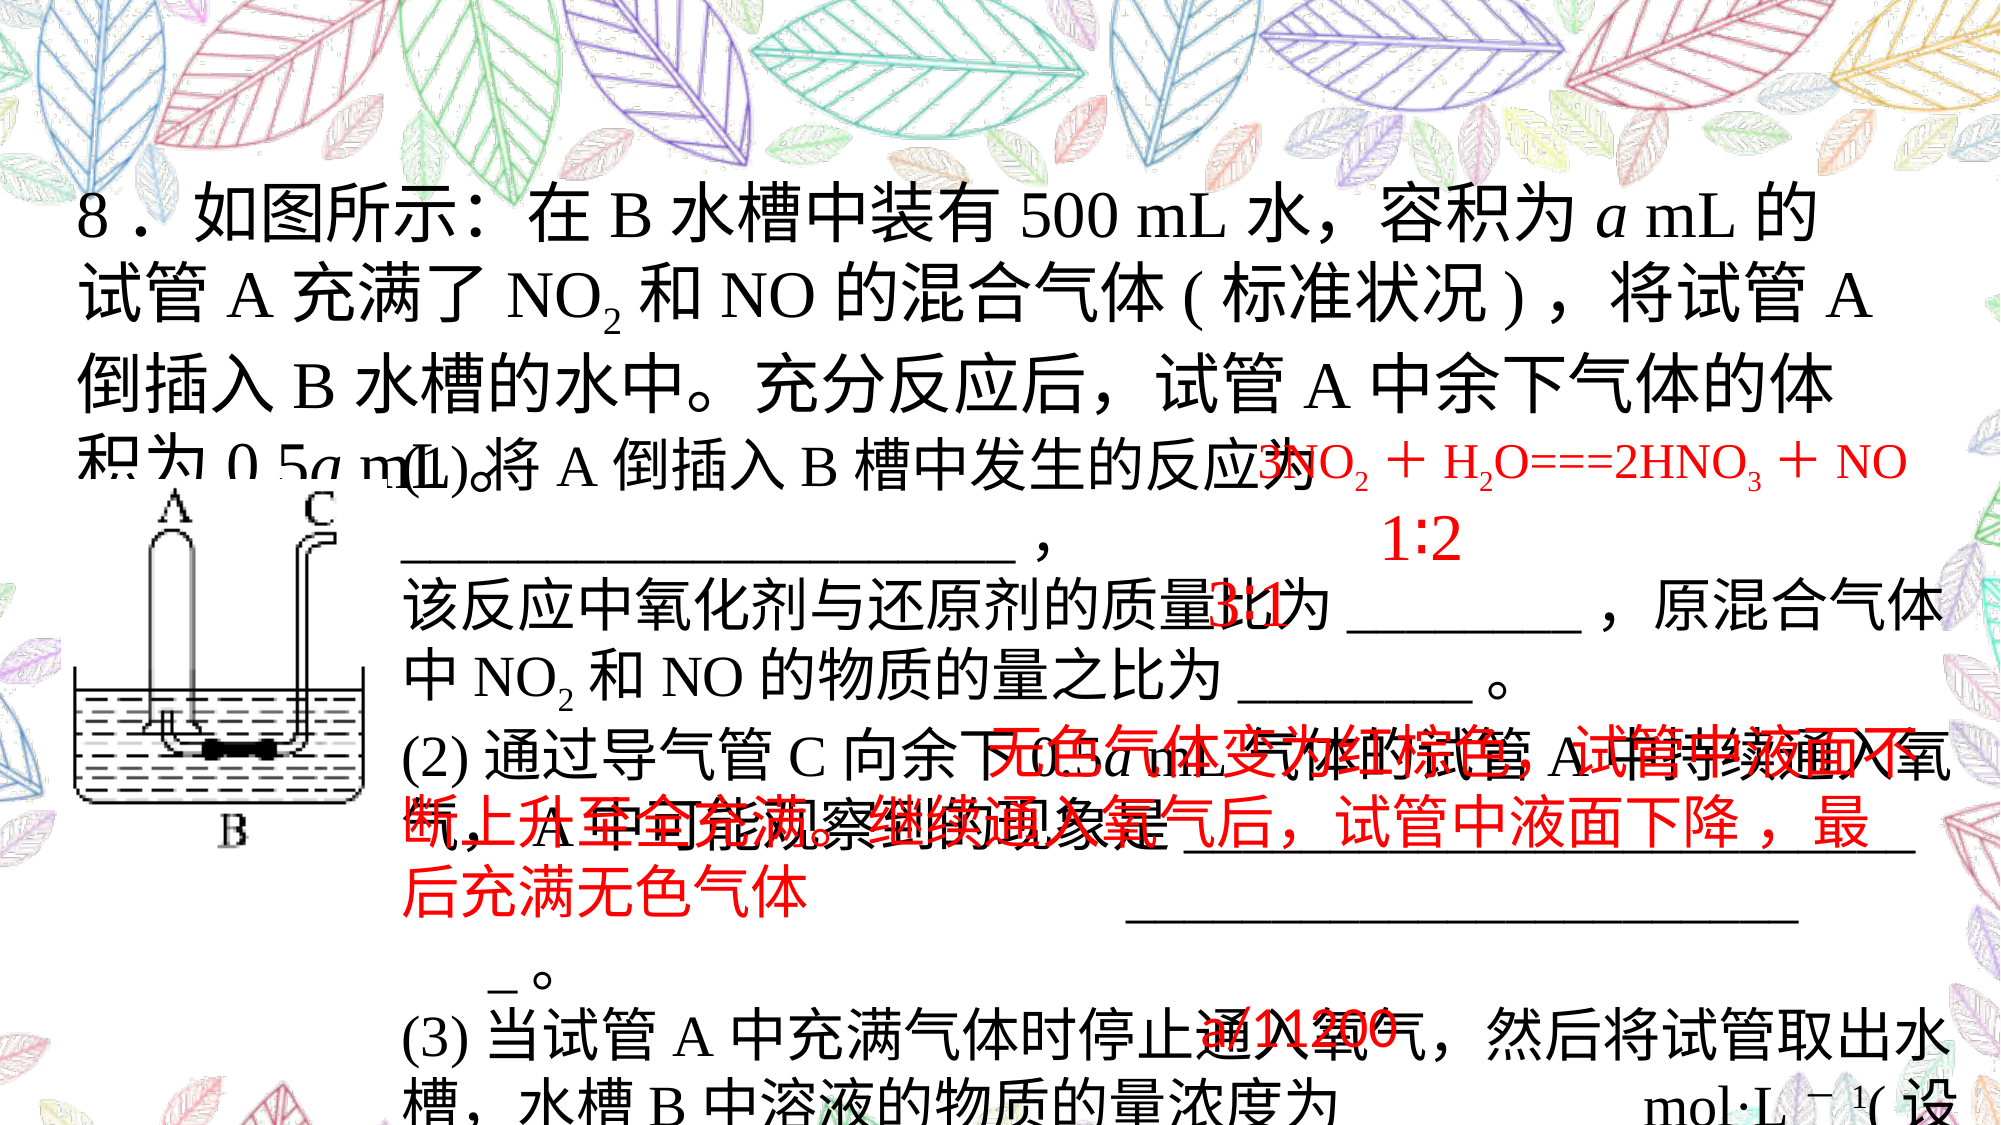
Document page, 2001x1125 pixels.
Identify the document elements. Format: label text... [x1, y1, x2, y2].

text_box 1∶2 [1364, 486, 1479, 581]
text_box (1)将A倒插入B槽中发生的反应为_____________________， 该反应中氧化剂与还原剂的质量比为________，原混合气体中NO2和NO的物质的量之比为________。 (2)通过导气管C向余下0.5a mL气体的试管A中持续通入氧气，A中可能观察到的现象是_________________________ _______________________ _。 (3)当试管A中充满气体时停止通入氧气，然后将试管取出水槽，水槽B中溶液的物质的量浓度为 ________ mol·L－1(设溶液的体积仍为500 mL)。 [386, 421, 2000, 1125]
text_box 无色气体变为红棕色，试管中液面不断上升至全充满。继续通入氧气后，试管中液面下降 ，最后充满无色气体 [386, 708, 1937, 933]
text_box 3∶1 [1110, 552, 1395, 648]
text_box a/11200 [1185, 982, 1462, 1067]
picture [0, 0, 2001, 1125]
text_box 3NO2＋H2O===2HNO3＋NO [1242, 421, 2000, 505]
text_box 8．如图所示：在B水槽中装有500 mL水，容积为a mL的试管A充满了NO2和NO的混合气体(标准状况)，将试管A倒插入B水槽的水中。充分反应后，试管A中余下气体的体积为0.5a mL。 [61, 163, 1901, 479]
